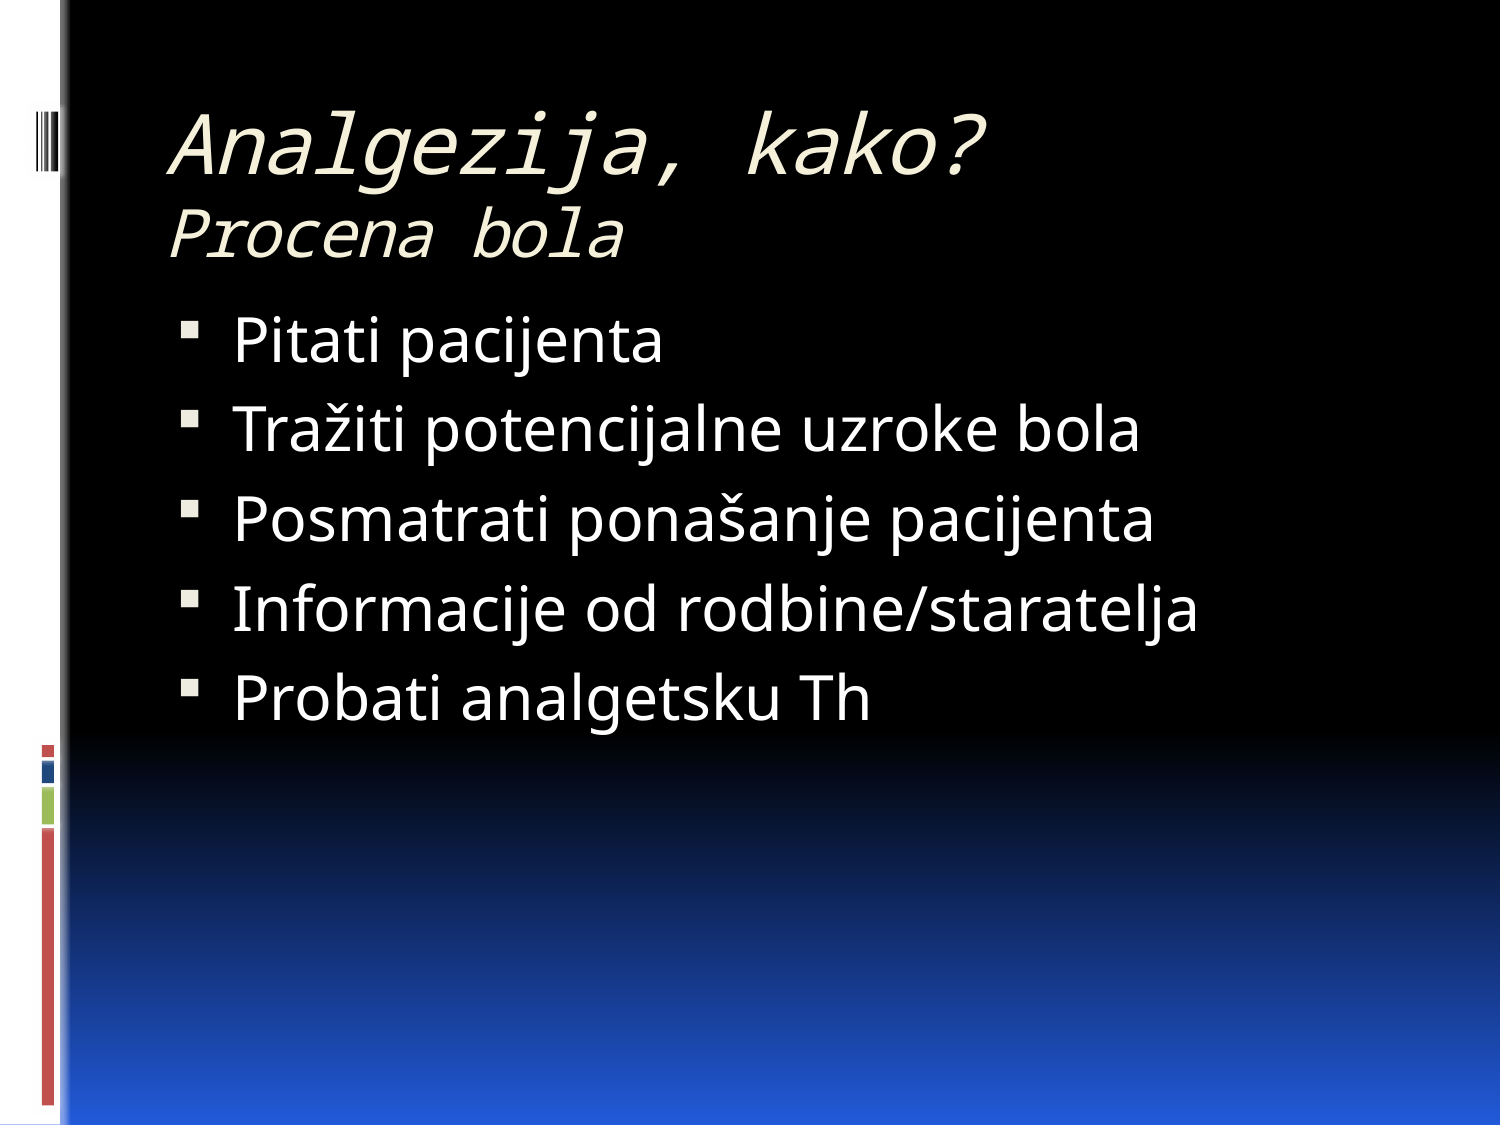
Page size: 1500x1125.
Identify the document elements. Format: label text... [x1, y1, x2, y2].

list Pitati pacijenta Tražiti potencijalne uzroke bola Posmatrati ponašanje pacijenta Informacije od rodbine/staratelja Probati analgetsku Th [150, 292, 1425, 1043]
title Analgezija, kako? Procena bola [150, 83, 1425, 234]
